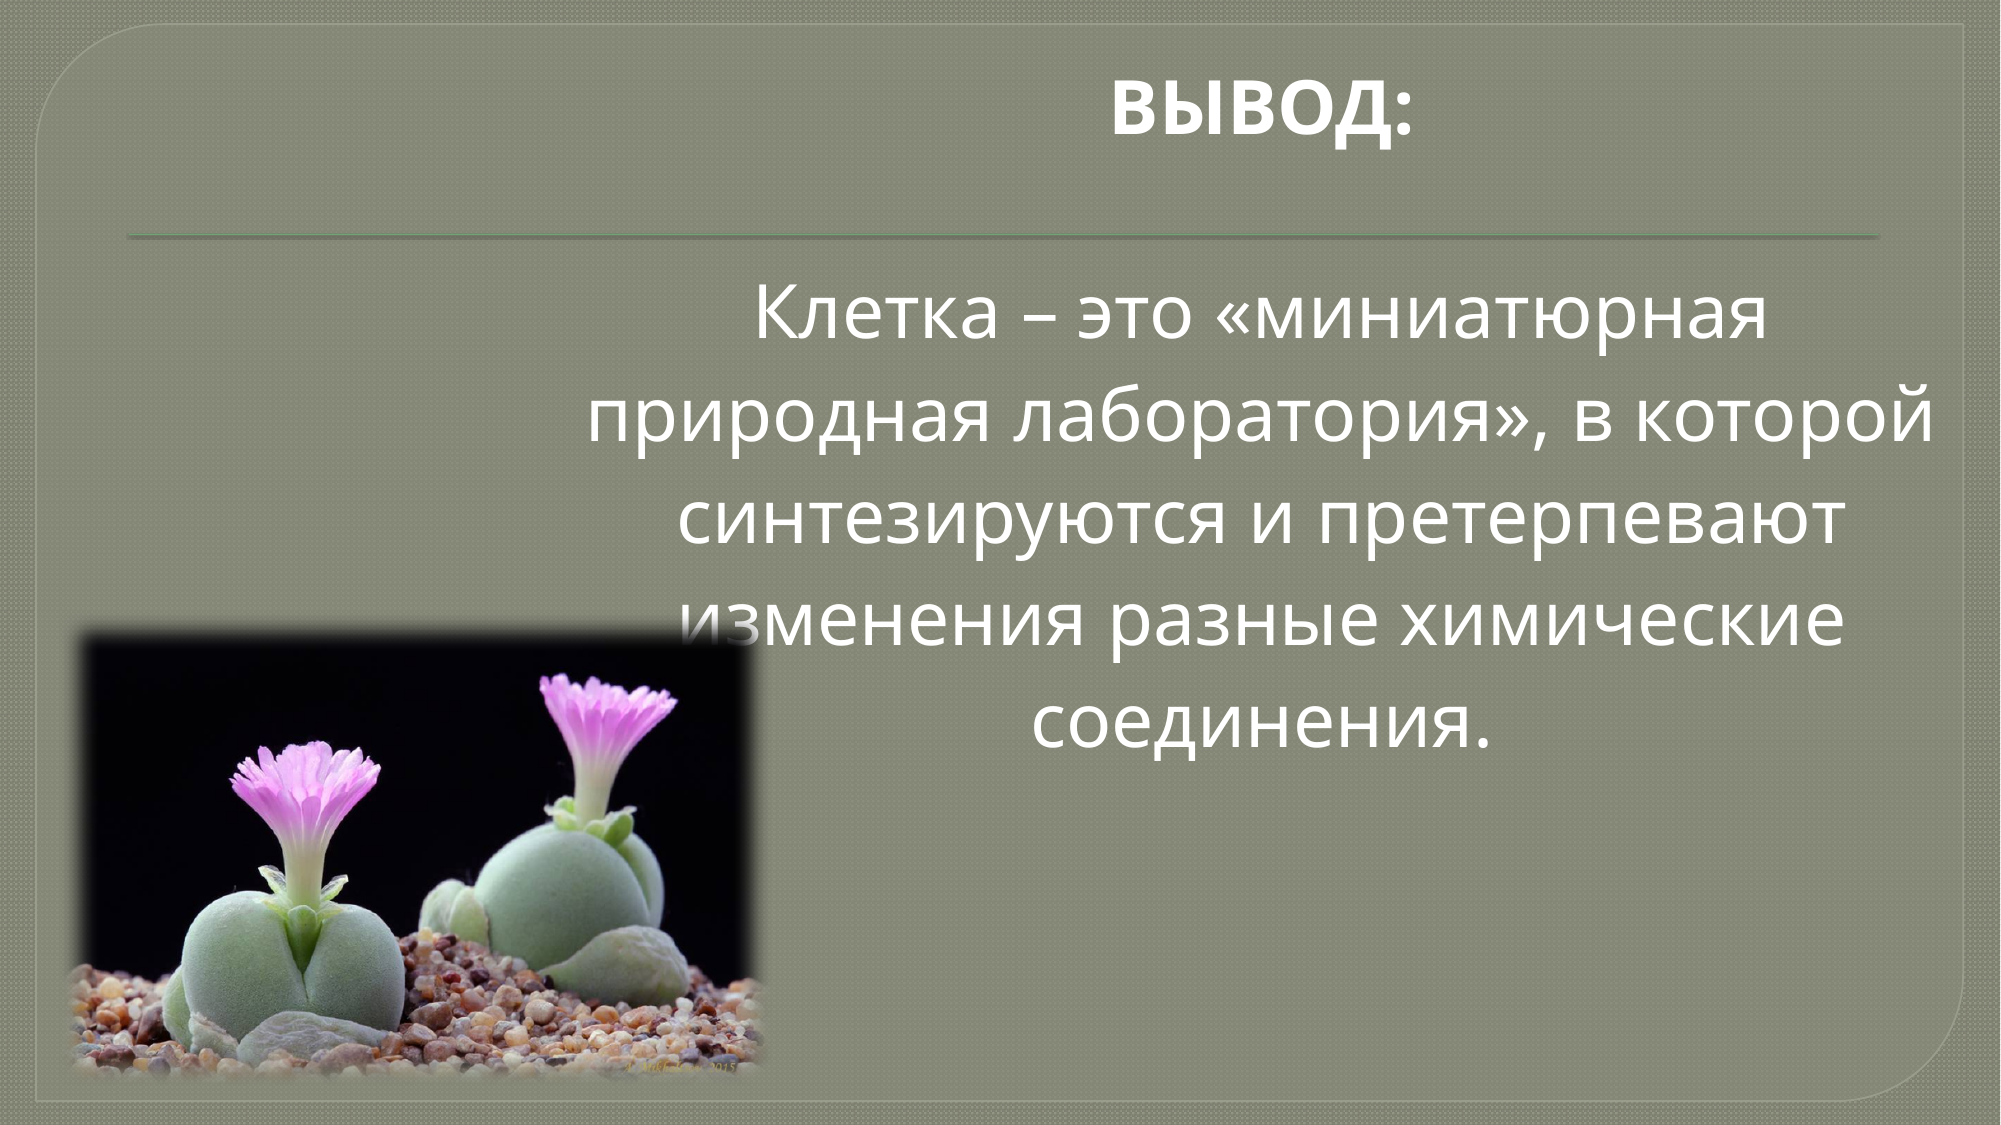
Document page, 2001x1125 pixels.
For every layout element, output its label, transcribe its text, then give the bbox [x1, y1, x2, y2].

list ВЫВОД: Клетка – это «миниатюрная природная лаборатория», в которой синтезируются и претерпевают изменения разные химические соединения. [559, 46, 1964, 1086]
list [59, 610, 773, 1087]
